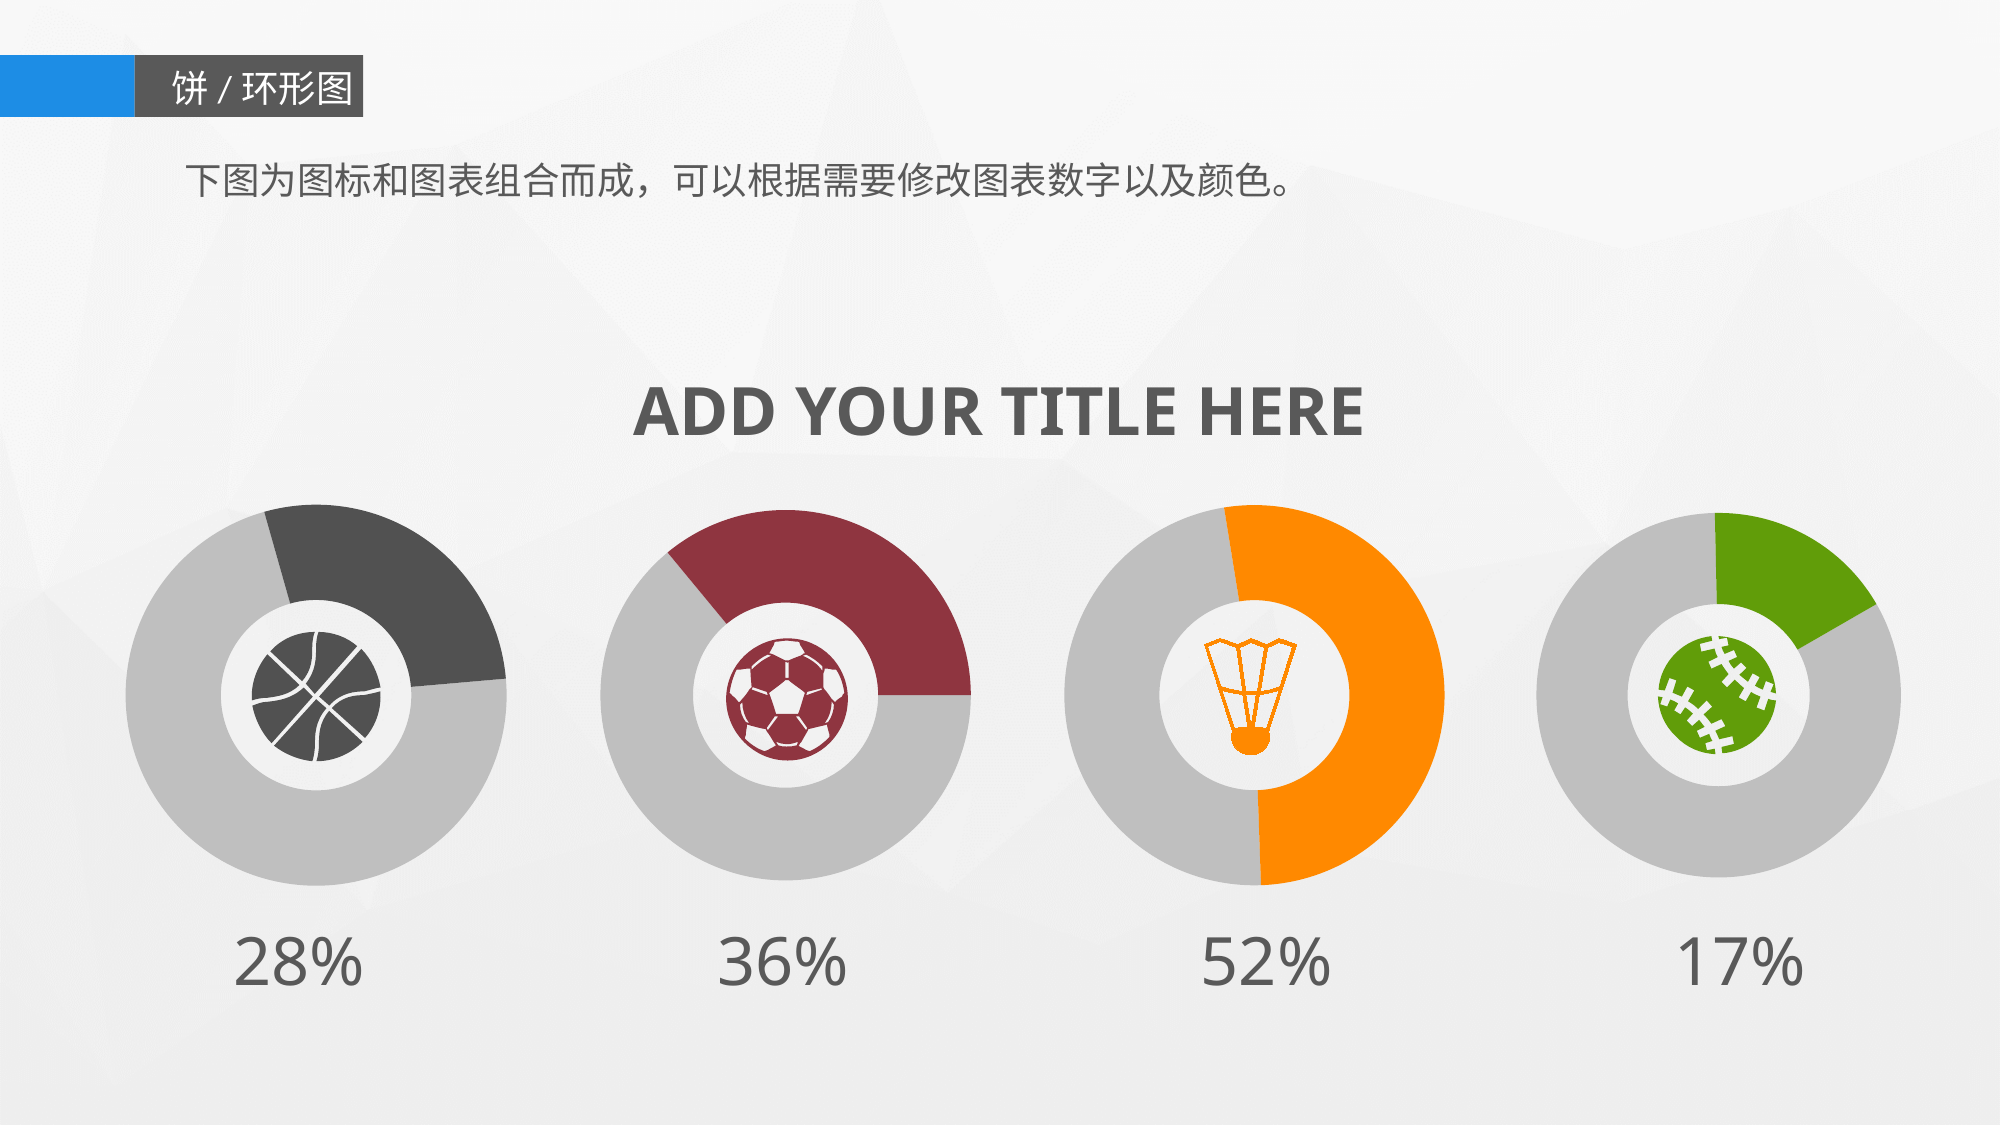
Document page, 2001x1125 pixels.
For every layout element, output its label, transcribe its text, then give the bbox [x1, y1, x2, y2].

text_box 下图为图标和图表组合而成，可以根据需要修改图表数字以及颜色。 [169, 140, 1325, 210]
text_box 17% [1659, 911, 1821, 1007]
text_box 饼/环形图 [156, 57, 369, 117]
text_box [496, 502, 957, 889]
text_box ADD YOUR TITLE HERE [618, 361, 1382, 457]
text_box 28% [218, 911, 381, 1007]
text_box 52% [1186, 911, 1348, 1007]
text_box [18, 496, 614, 894]
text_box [957, 497, 1552, 894]
text_box 36% [702, 911, 865, 1007]
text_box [1433, 505, 2000, 886]
